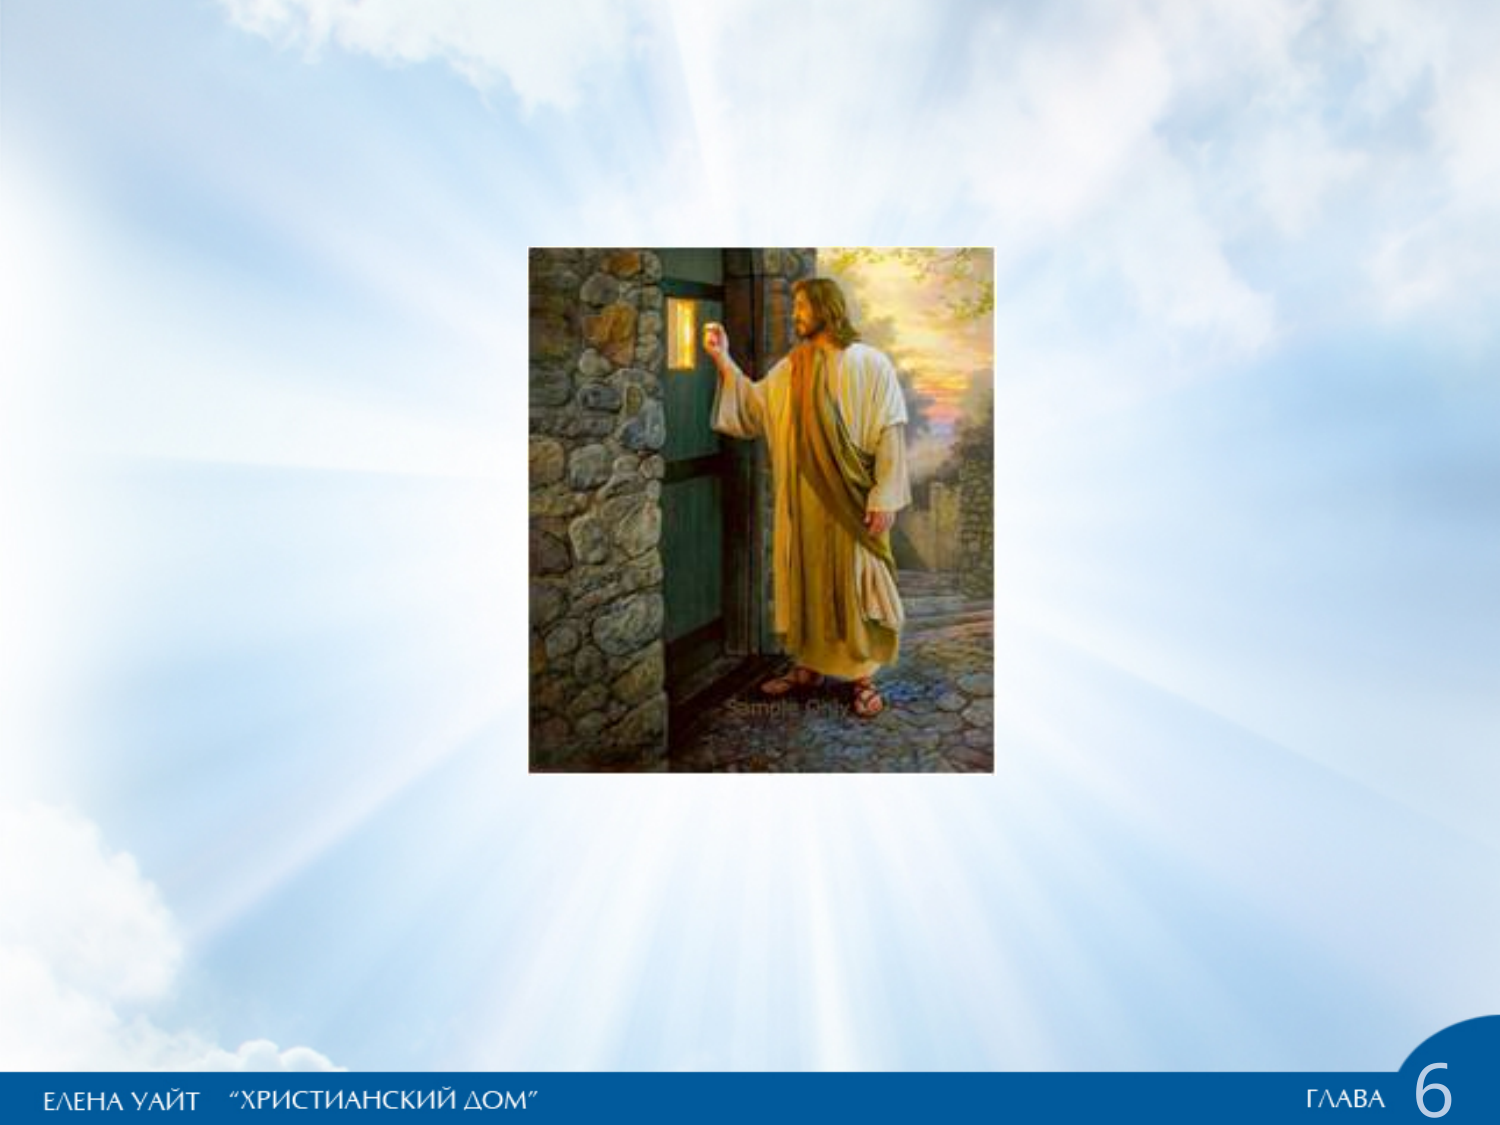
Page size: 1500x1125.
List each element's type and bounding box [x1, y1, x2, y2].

list [527, 245, 997, 776]
picture [0, 0, 1500, 1125]
